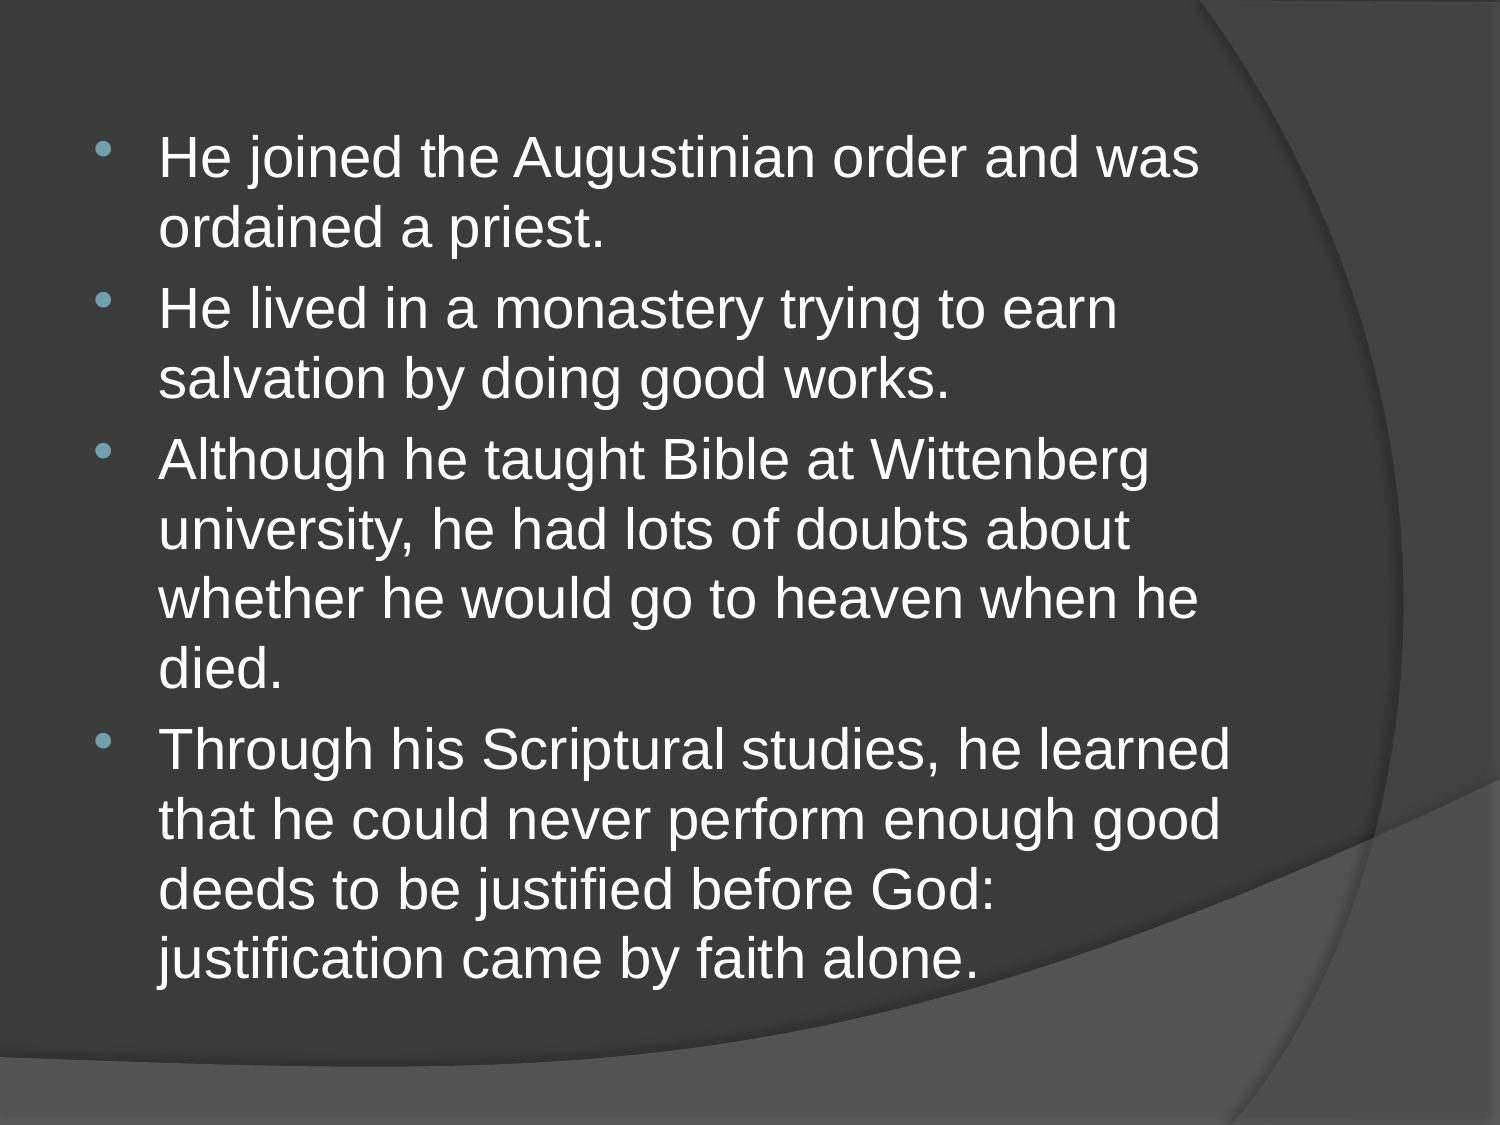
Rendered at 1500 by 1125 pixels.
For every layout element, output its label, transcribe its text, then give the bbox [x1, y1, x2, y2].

list He joined the Augustinian order and was ordained a priest. He lived in a monastery trying to earn salvation by doing good works. Although he taught Bible at Wittenberg university, he had lots of doubts about whether he would go to heaven when he died. Through his Scriptural studies, he learned that he could never perform enough good deeds to be justified before God: justification came by faith alone. [75, 112, 1300, 1005]
